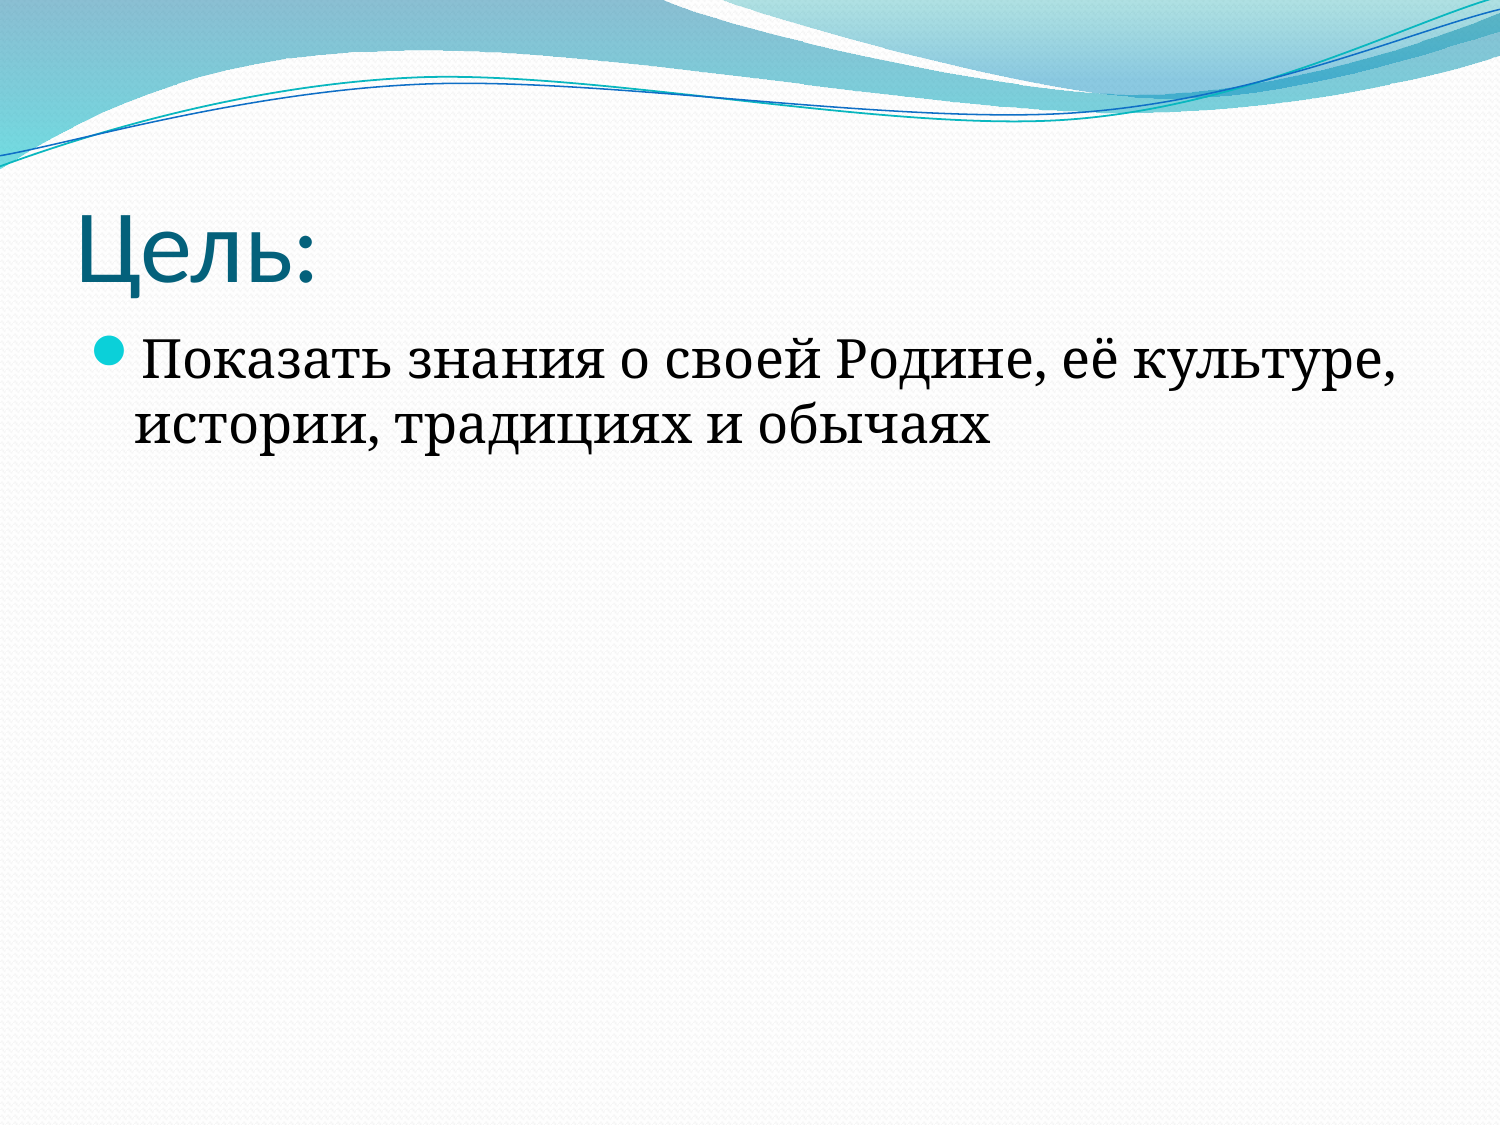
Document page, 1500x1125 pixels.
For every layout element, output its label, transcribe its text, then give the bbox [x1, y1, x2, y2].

list Показать знания о своей Родине, её культуре, истории, традициях и обычаях [75, 317, 1425, 1038]
title Цель: [75, 115, 1425, 303]
